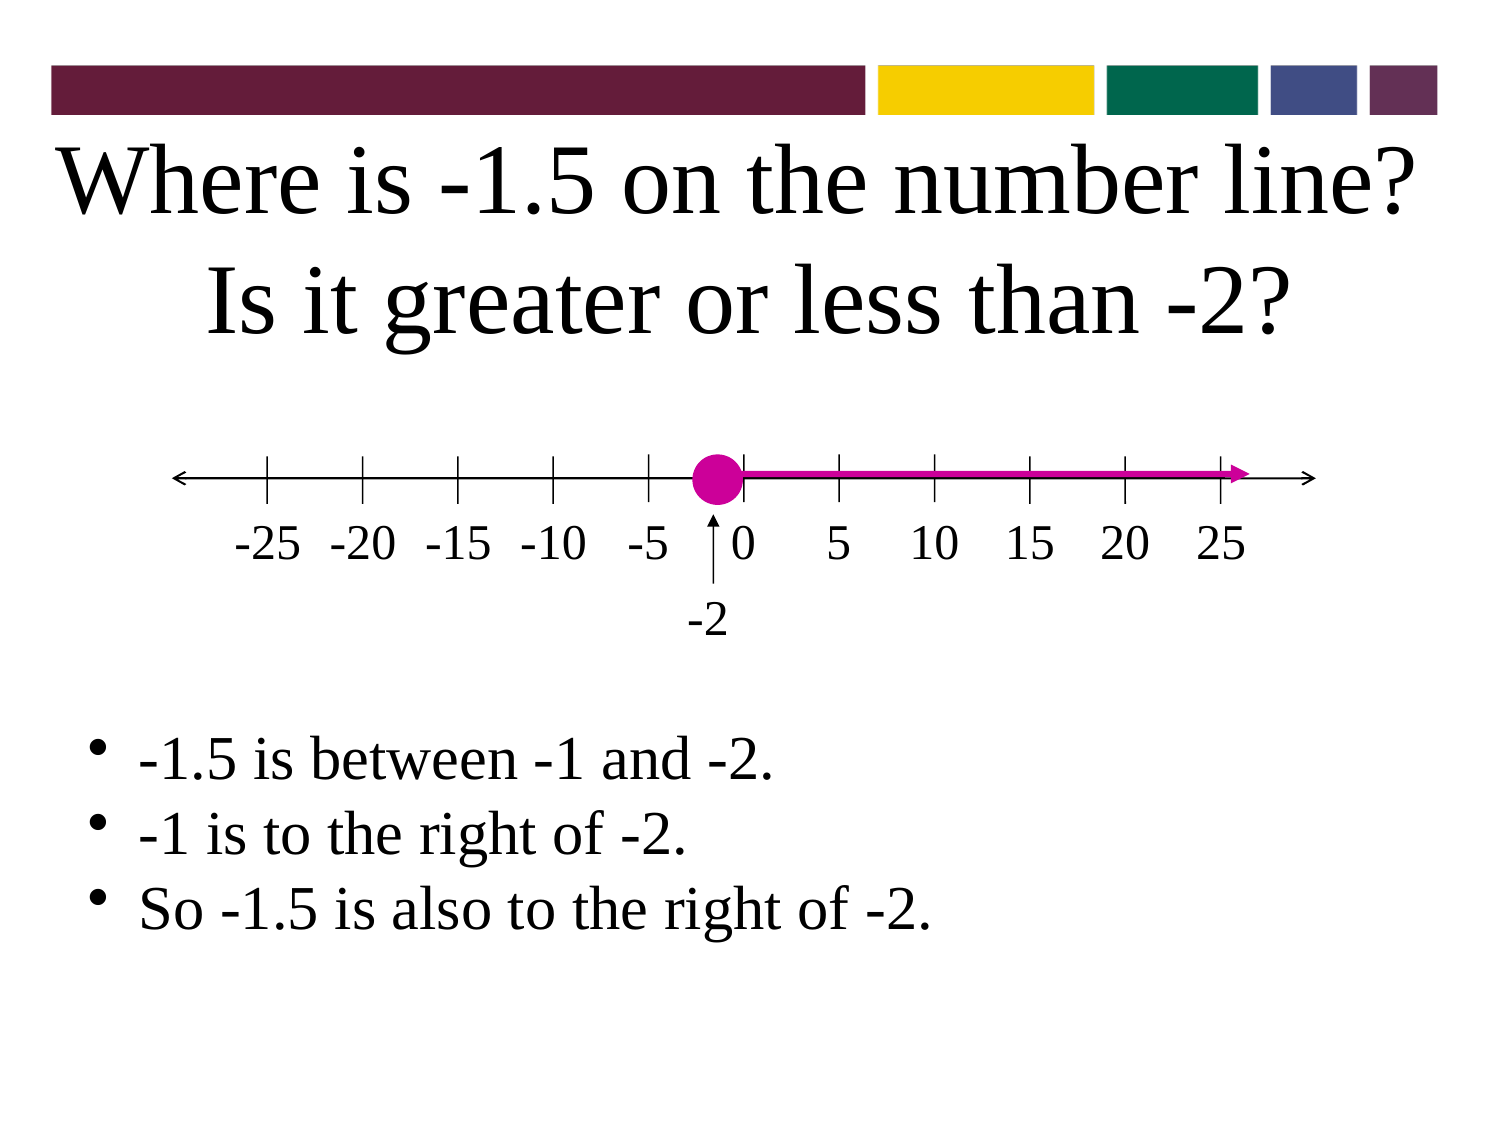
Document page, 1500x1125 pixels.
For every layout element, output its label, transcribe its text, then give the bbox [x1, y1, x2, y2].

text_box -1.5 is between -1 and -2. -1 is to the right of -2. So -1.5 is also to the right of -2. [72, 709, 1449, 950]
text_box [171, 454, 1317, 574]
picture [37, 49, 1438, 116]
text_box Where is -1.5 on the number line? Is it greater or less than -2? [0, 106, 1500, 361]
text_box -2 [672, 583, 755, 653]
